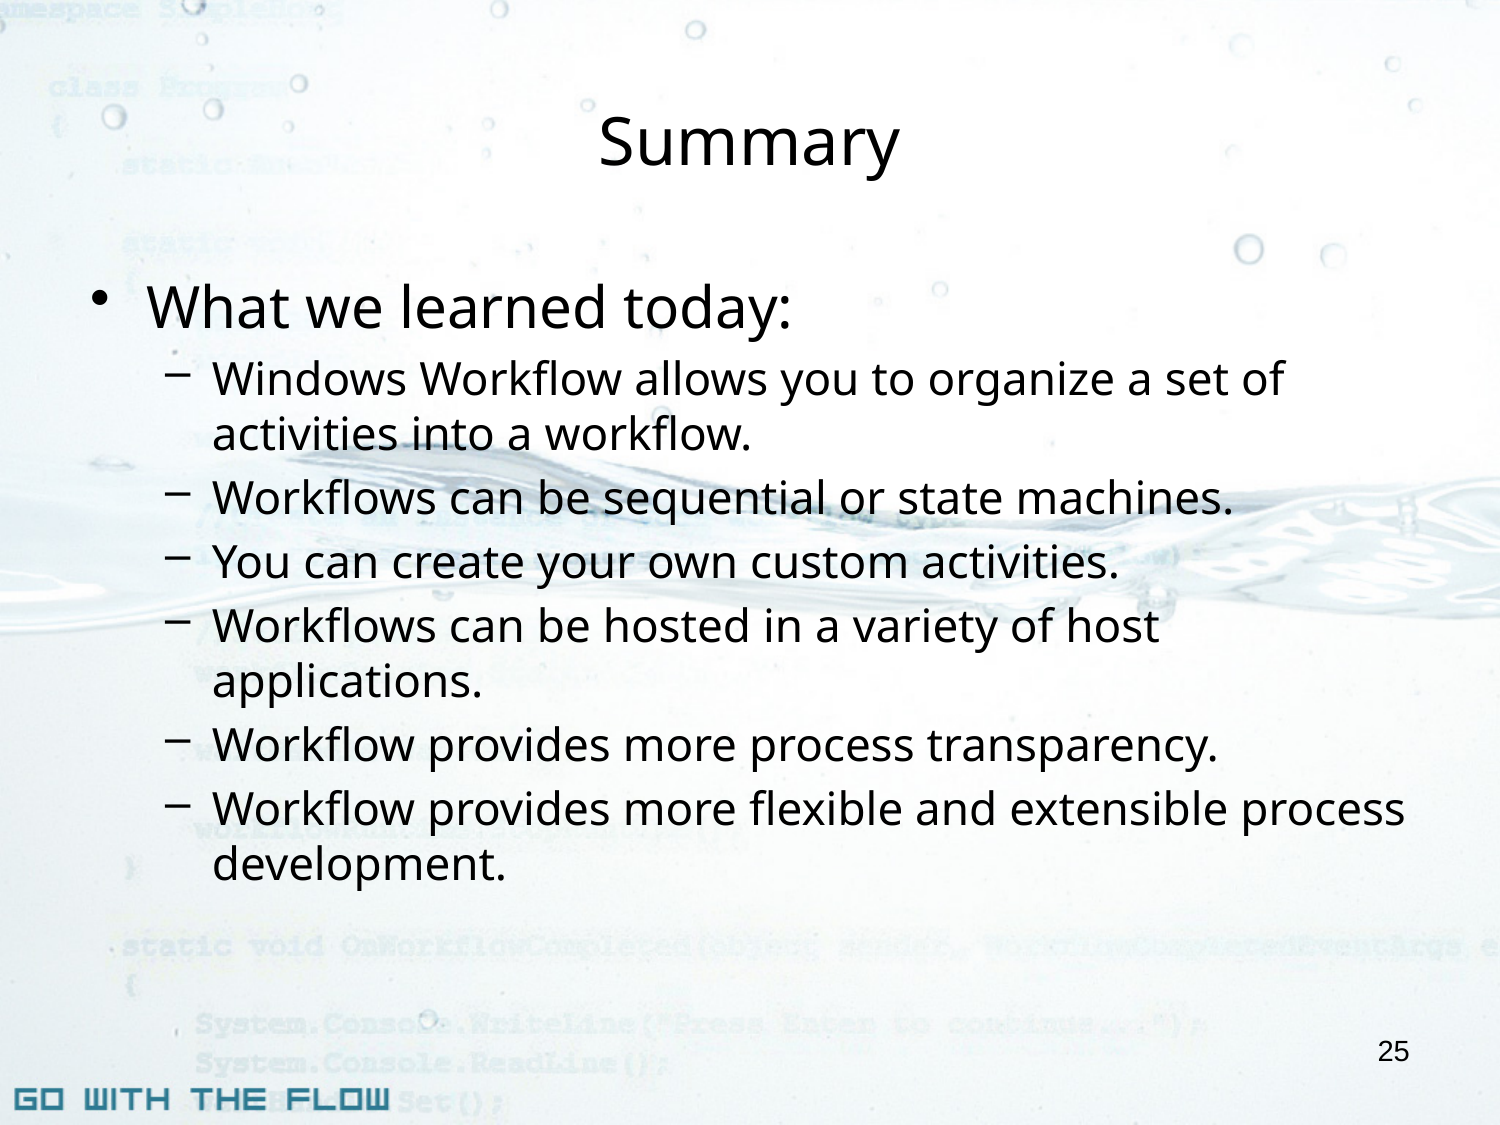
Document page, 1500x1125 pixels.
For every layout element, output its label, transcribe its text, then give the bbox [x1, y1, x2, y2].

title Summary [74, 44, 1426, 233]
list What we learned today: Windows Workflow allows you to organize a set of activities into a workflow. Workflows can be sequential or state machines. You can create your own custom activities. Workflows can be hosted in a variety of host applications. Workflow provides more process transparency. Workflow provides more flexible and extensible process development. [74, 262, 1426, 1006]
slide_number 25 [1074, 1024, 1426, 1103]
picture [0, 0, 1500, 1125]
